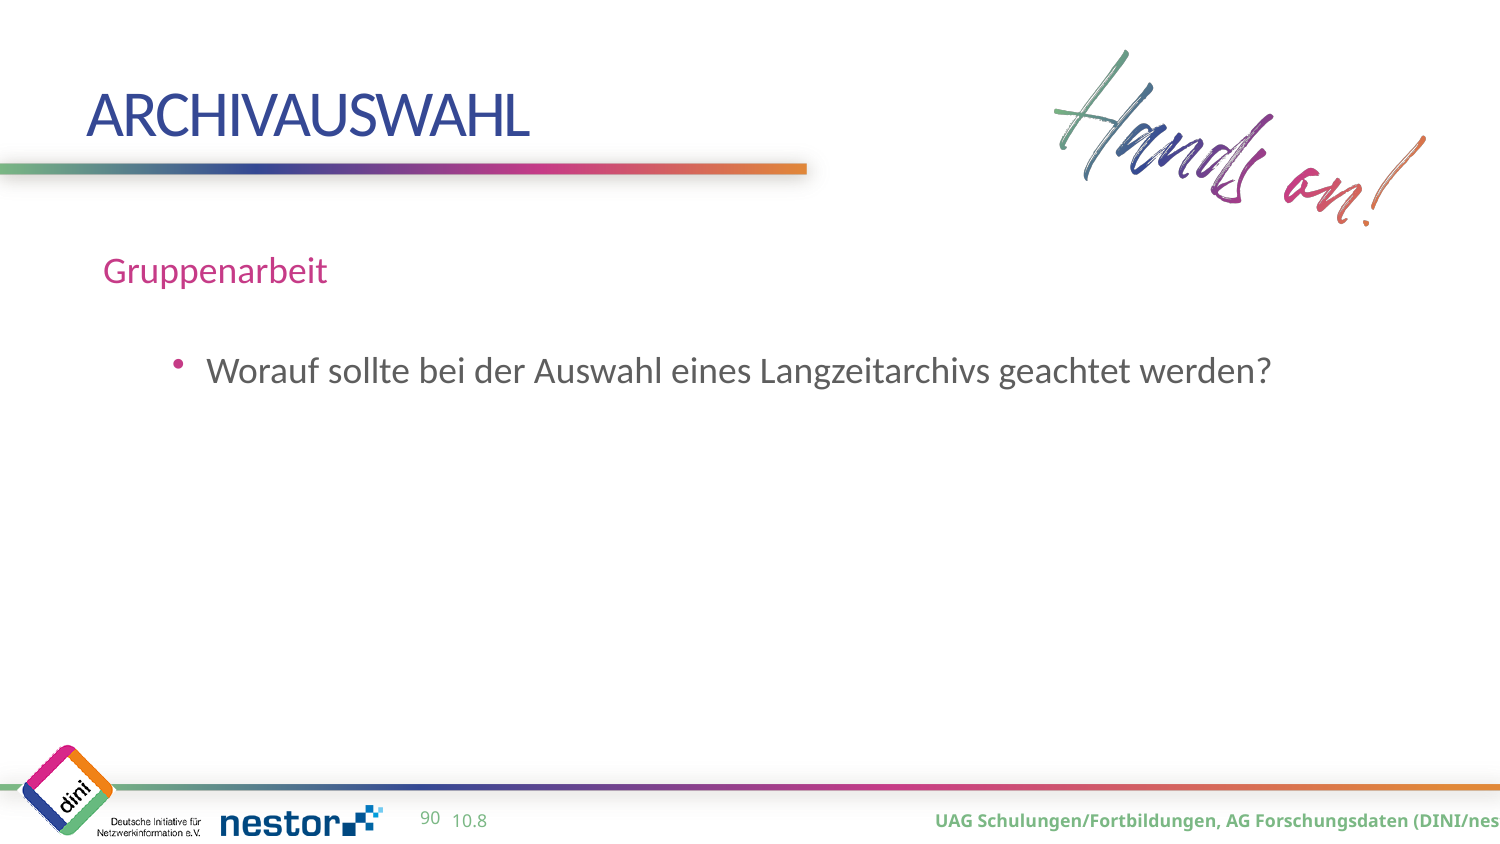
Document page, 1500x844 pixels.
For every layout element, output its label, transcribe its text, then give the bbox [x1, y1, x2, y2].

list Gruppenarbeit [88, 238, 1432, 301]
text_box 10.8 [433, 801, 502, 838]
title Archivauswahl [77, 61, 1423, 158]
picture [1280, 819, 1289, 825]
list Worauf sollte bei der Auswahl eines Langzeitarchivs geachtet werden? [157, 316, 1329, 773]
picture [0, 731, 1500, 844]
picture [0, 138, 837, 204]
picture [1035, 49, 1426, 238]
slide_number 89 [406, 801, 454, 841]
picture [1423, 817, 1428, 825]
